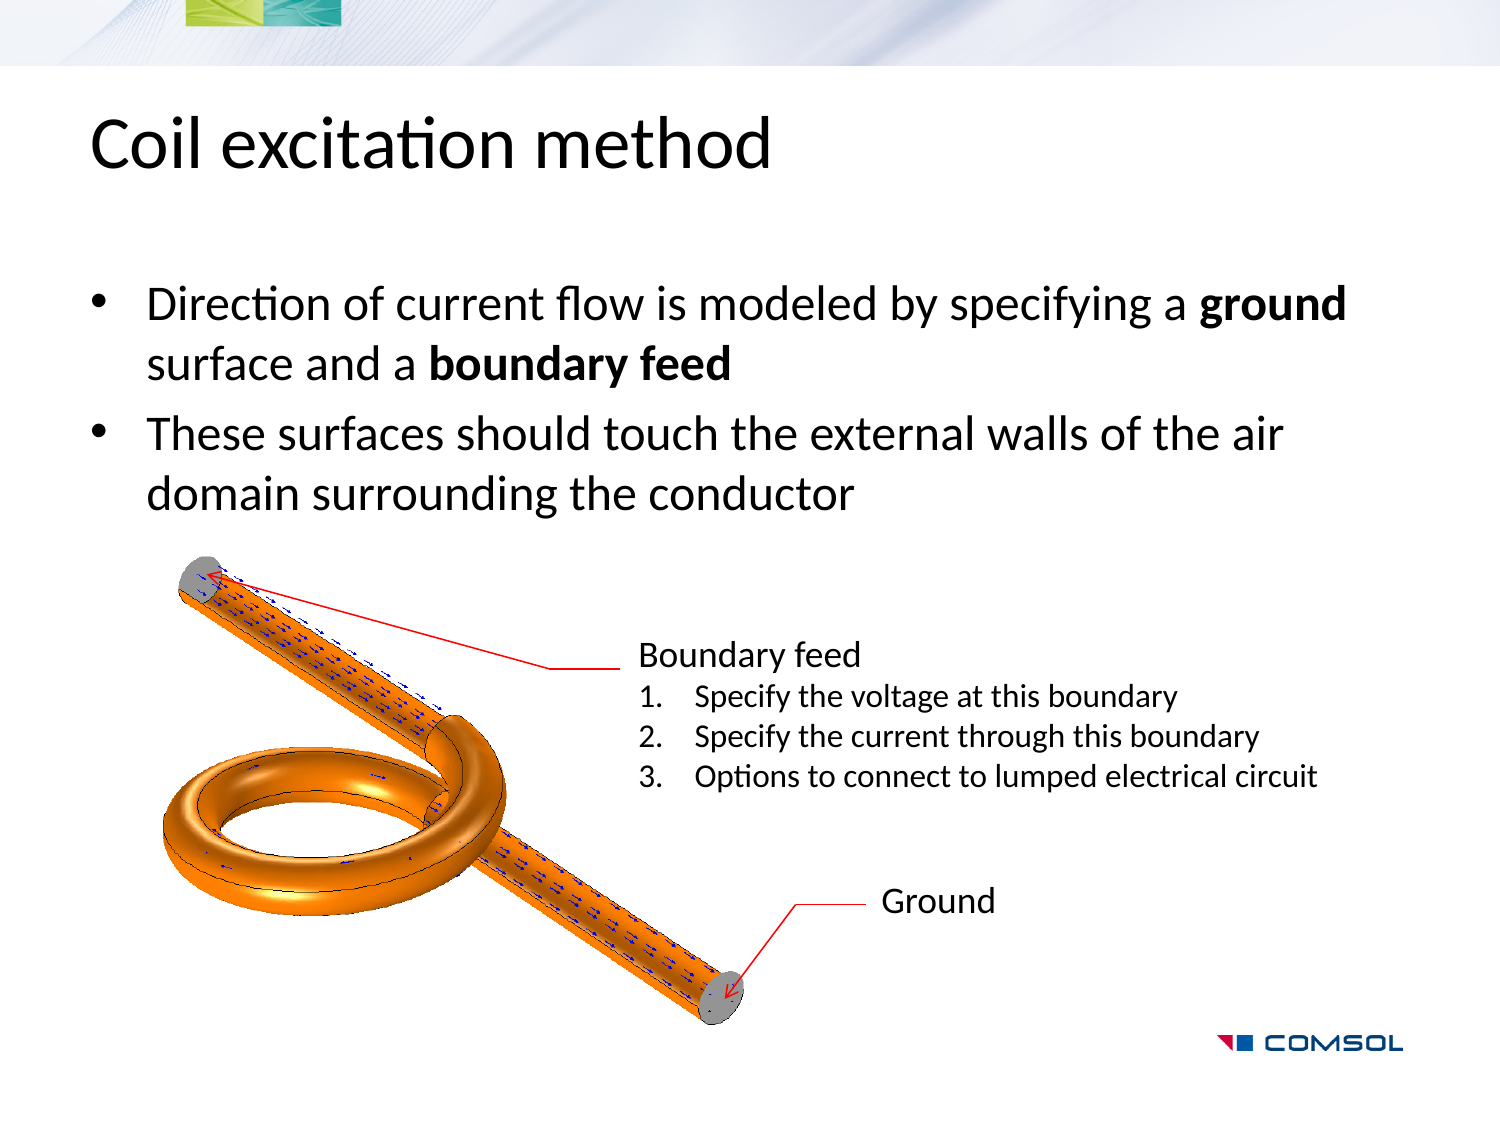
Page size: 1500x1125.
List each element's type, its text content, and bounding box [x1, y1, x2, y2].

title Coil excitation method [75, 45, 1425, 233]
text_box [159, 550, 1368, 1026]
list Direction of current flow is modeled by specifying a ground surface and a boundary feed These surfaces should touch the external walls of the air domain surrounding the conductor [75, 262, 1425, 1005]
picture [0, 0, 1500, 1125]
